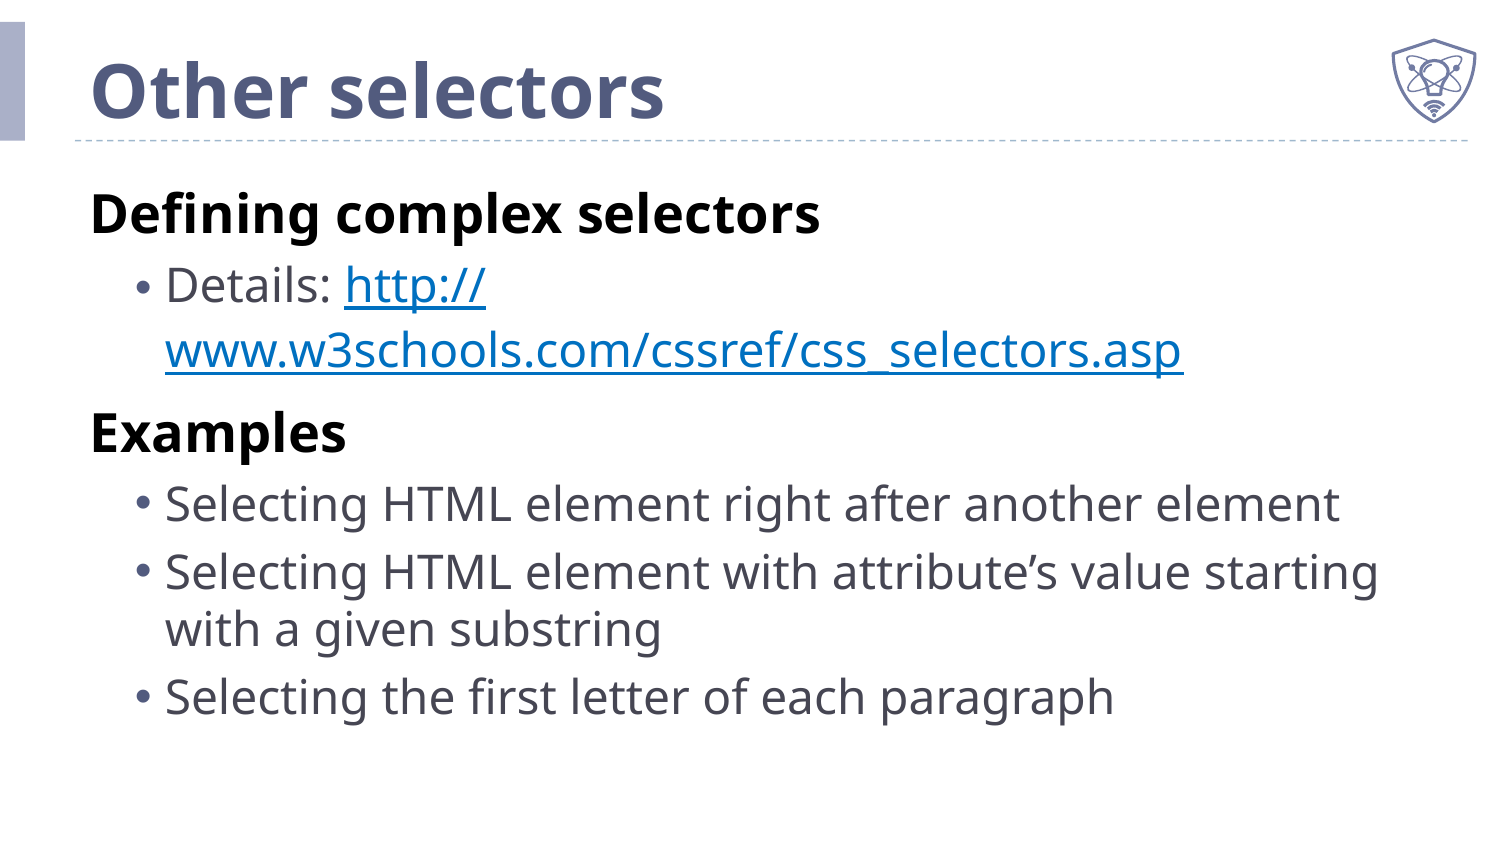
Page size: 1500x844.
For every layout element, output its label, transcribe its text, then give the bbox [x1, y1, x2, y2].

list Defining complex selectors Details: http://www.w3schools.com/cssref/css_selectors.asp Examples Selecting HTML element right after another element Selecting HTML element with attribute’s value starting with a given substring Selecting the first letter of each paragraph [75, 171, 1475, 835]
title Other selectors [75, 18, 1475, 141]
